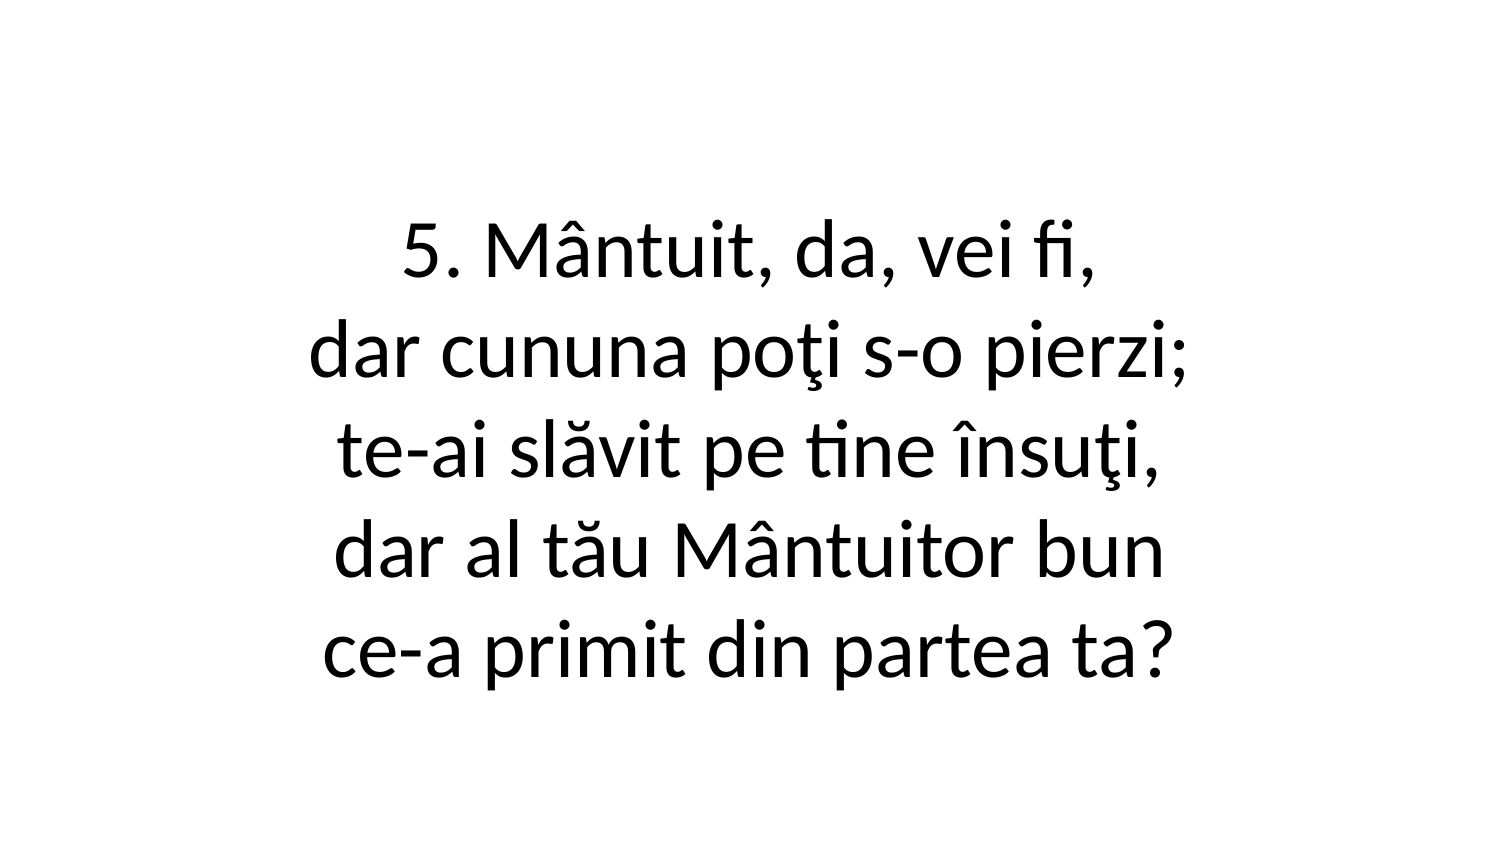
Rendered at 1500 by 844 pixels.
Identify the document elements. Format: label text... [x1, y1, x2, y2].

text_box 5. Mântuit, da, vei fi, dar cununa poţi s-o pierzi; te-ai slăvit pe tine însuţi, dar al tău Mântuitor bun ce-a primit din partea ta? [293, 142, 1206, 702]
